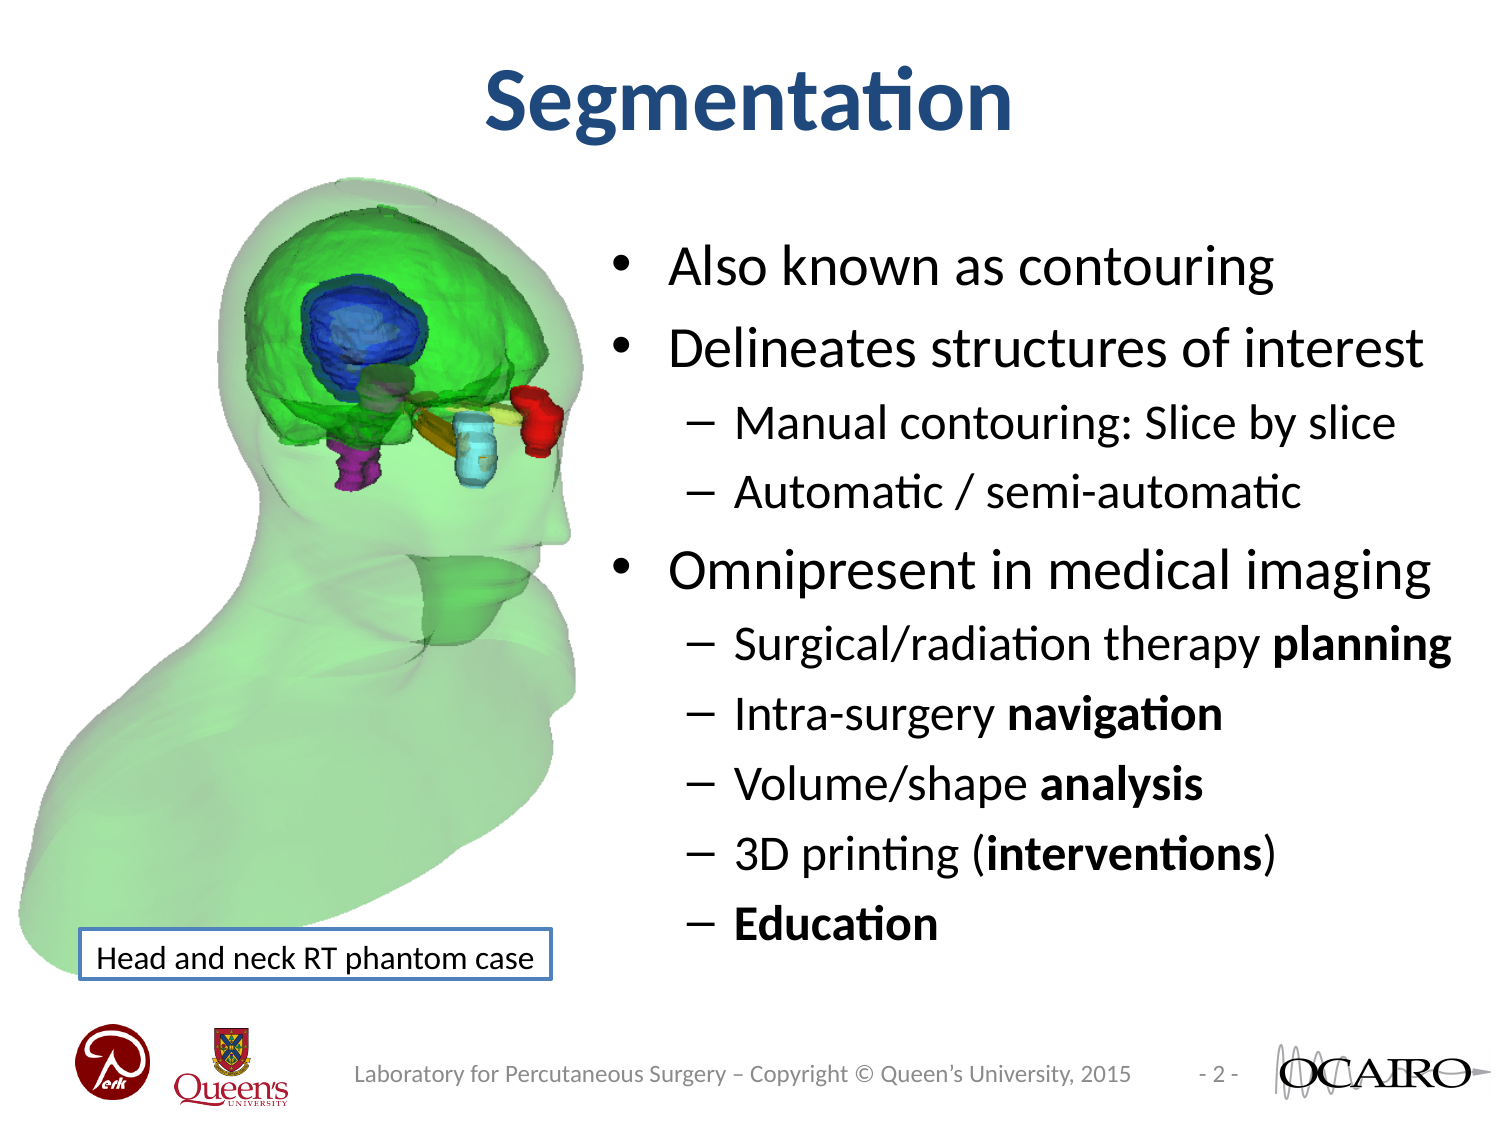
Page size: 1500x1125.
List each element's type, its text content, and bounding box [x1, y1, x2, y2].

text_box Also known as contouring Delineates structures of interest Manual contouring: Slice by slice Automatic / semi-automatic Omnipresent in medical imaging Surgical/radiation therapy planning Intra-surgery navigation Volume/shape analysis 3D printing (interventions) Education [597, 220, 1475, 1063]
title Segmentation [74, 0, 1426, 188]
picture [1275, 1044, 1491, 1100]
picture [15, 167, 591, 988]
picture [174, 1028, 288, 1106]
footer Laboratory for Percutaneous Surgery – Copyright © Queen’s University, 2015 [312, 1042, 1175, 1103]
slide_number - 2 - [1175, 1063, 1263, 1103]
picture [75, 1024, 150, 1100]
